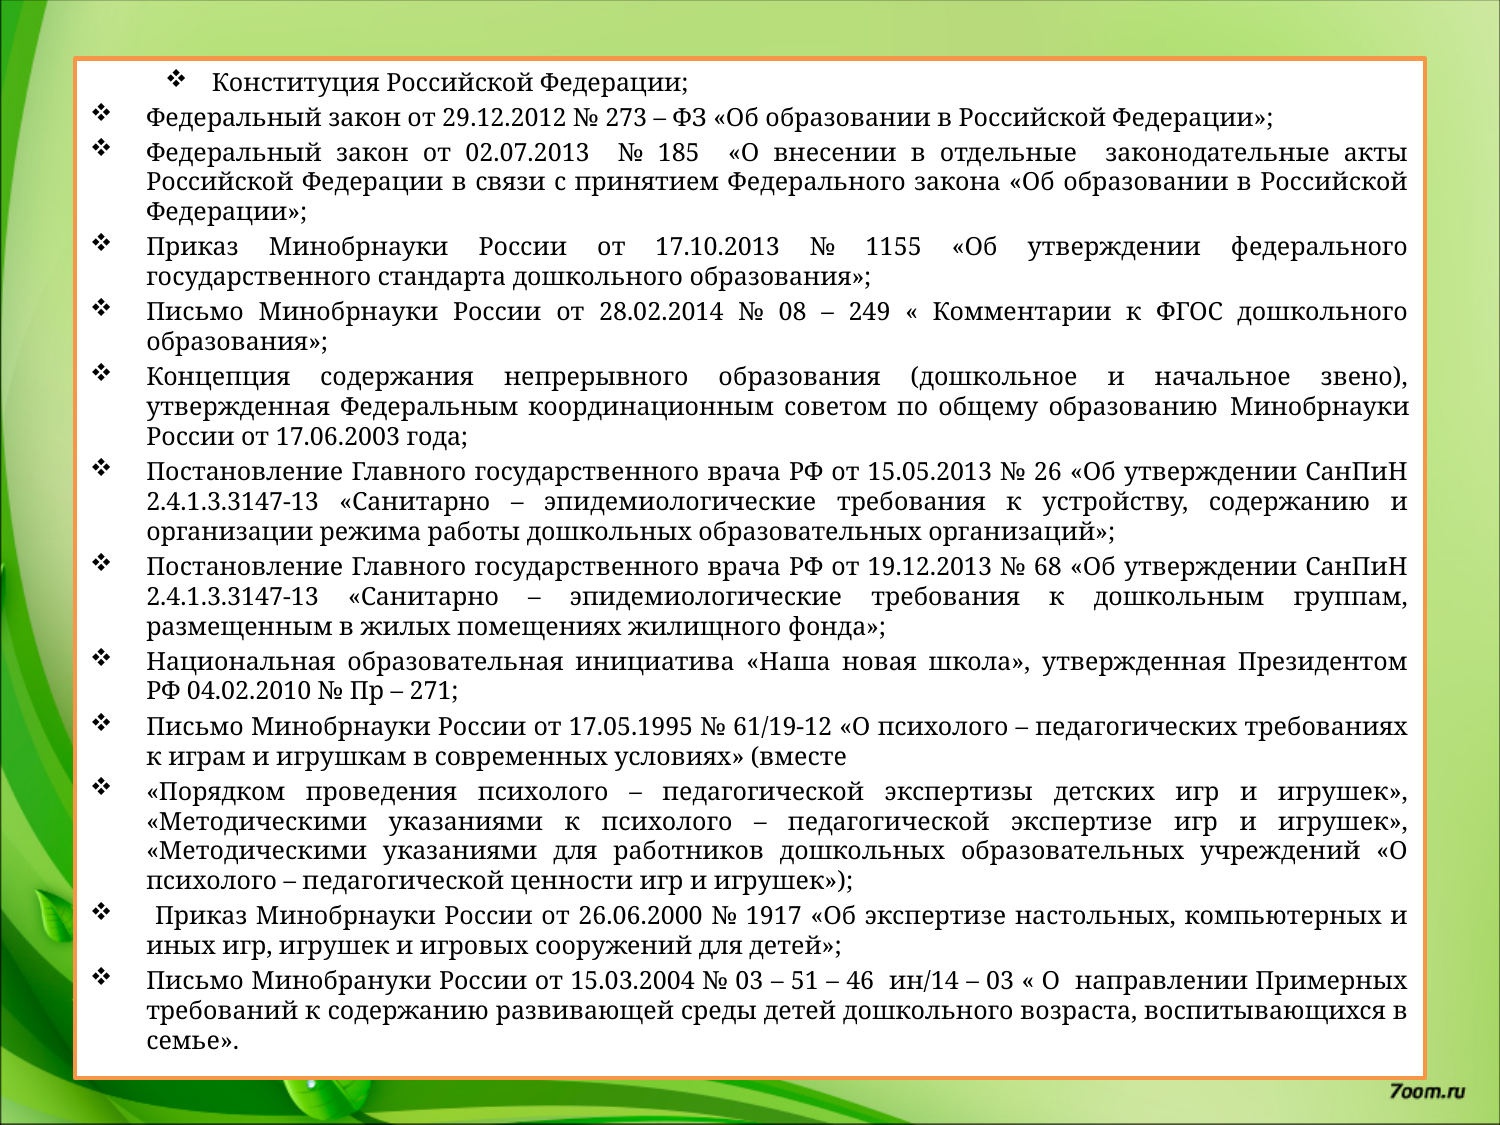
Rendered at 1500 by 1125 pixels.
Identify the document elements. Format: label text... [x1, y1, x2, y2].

picture [0, 0, 1500, 1125]
list Конституция Российской Федерации; Федеральный закон от 29.12.2012 № 273 – ФЗ «Об образовании в Российской Федерации»; Федеральный закон от 02.07.2013 № 185 «О внесении в отдельные законодательные акты Российской Федерации в связи с принятием Федерального закона «Об образовании в Российской Федерации»; Приказ Минобрнауки России от 17.10.2013 № 1155 «Об утверждении федерального государственного стандарта дошкольного образования»; Письмо Минобрнауки России от 28.02.2014 № 08 – 249 « Комментарии к ФГОС дошкольного образования»; Концепция содержания непрерывного образования (дошкольное и начальное звено), утвержденная Федеральным координационным советом по общему образованию Минобрнауки России от 17.06.2003 года; Постановление Главного государственного врача РФ от 15.05.2013 № 26 «Об утверждении СанПиН 2.4.1.3.3147-13 «Санитарно – эпидемиологические требования к устройству, содержанию и организации режима работы дошкольных образовательных организаций»; Постановление Главного государственного врача РФ от 19.12.2013 № 68 «Об утверждении СанПиН 2.4.1.3.3147-13 «Санитарно – эпидемиологические требования к дошкольным группам, размещенным в жилых помещениях жилищного фонда»; Национальная образовательная инициатива «Наша новая школа», утвержденная Президентом РФ 04.02.2010 № Пр – 271; Письмо Минобрнауки России от 17.05.1995 № 61/19-12 «О психолого – педагогических требованиях к играм и игрушкам в современных условиях» (вместе «Порядком проведения психолого – педагогической экспертизы детских игр и игрушек», «Методическими указаниями к психолого – педагогической экспертизе игр и игрушек», «Методическими указаниями для работников дошкольных образовательных учреждений «О психолого – педагогической ценности игр и игрушек»); Приказ Минобрнауки России от 26.06.2000 № 1917 «Об экспертизе настольных, компьютерных и иных игр, игрушек и игровых сооружений для детей»; Письмо Минобрануки России от 15.03.2004 № 03 – 51 – 46 ин/14 – 03 « О направлении Примерных требований к содержанию развивающей среды детей дошкольного возраста, воспитывающихся в семье». [73, 56, 1427, 1080]
